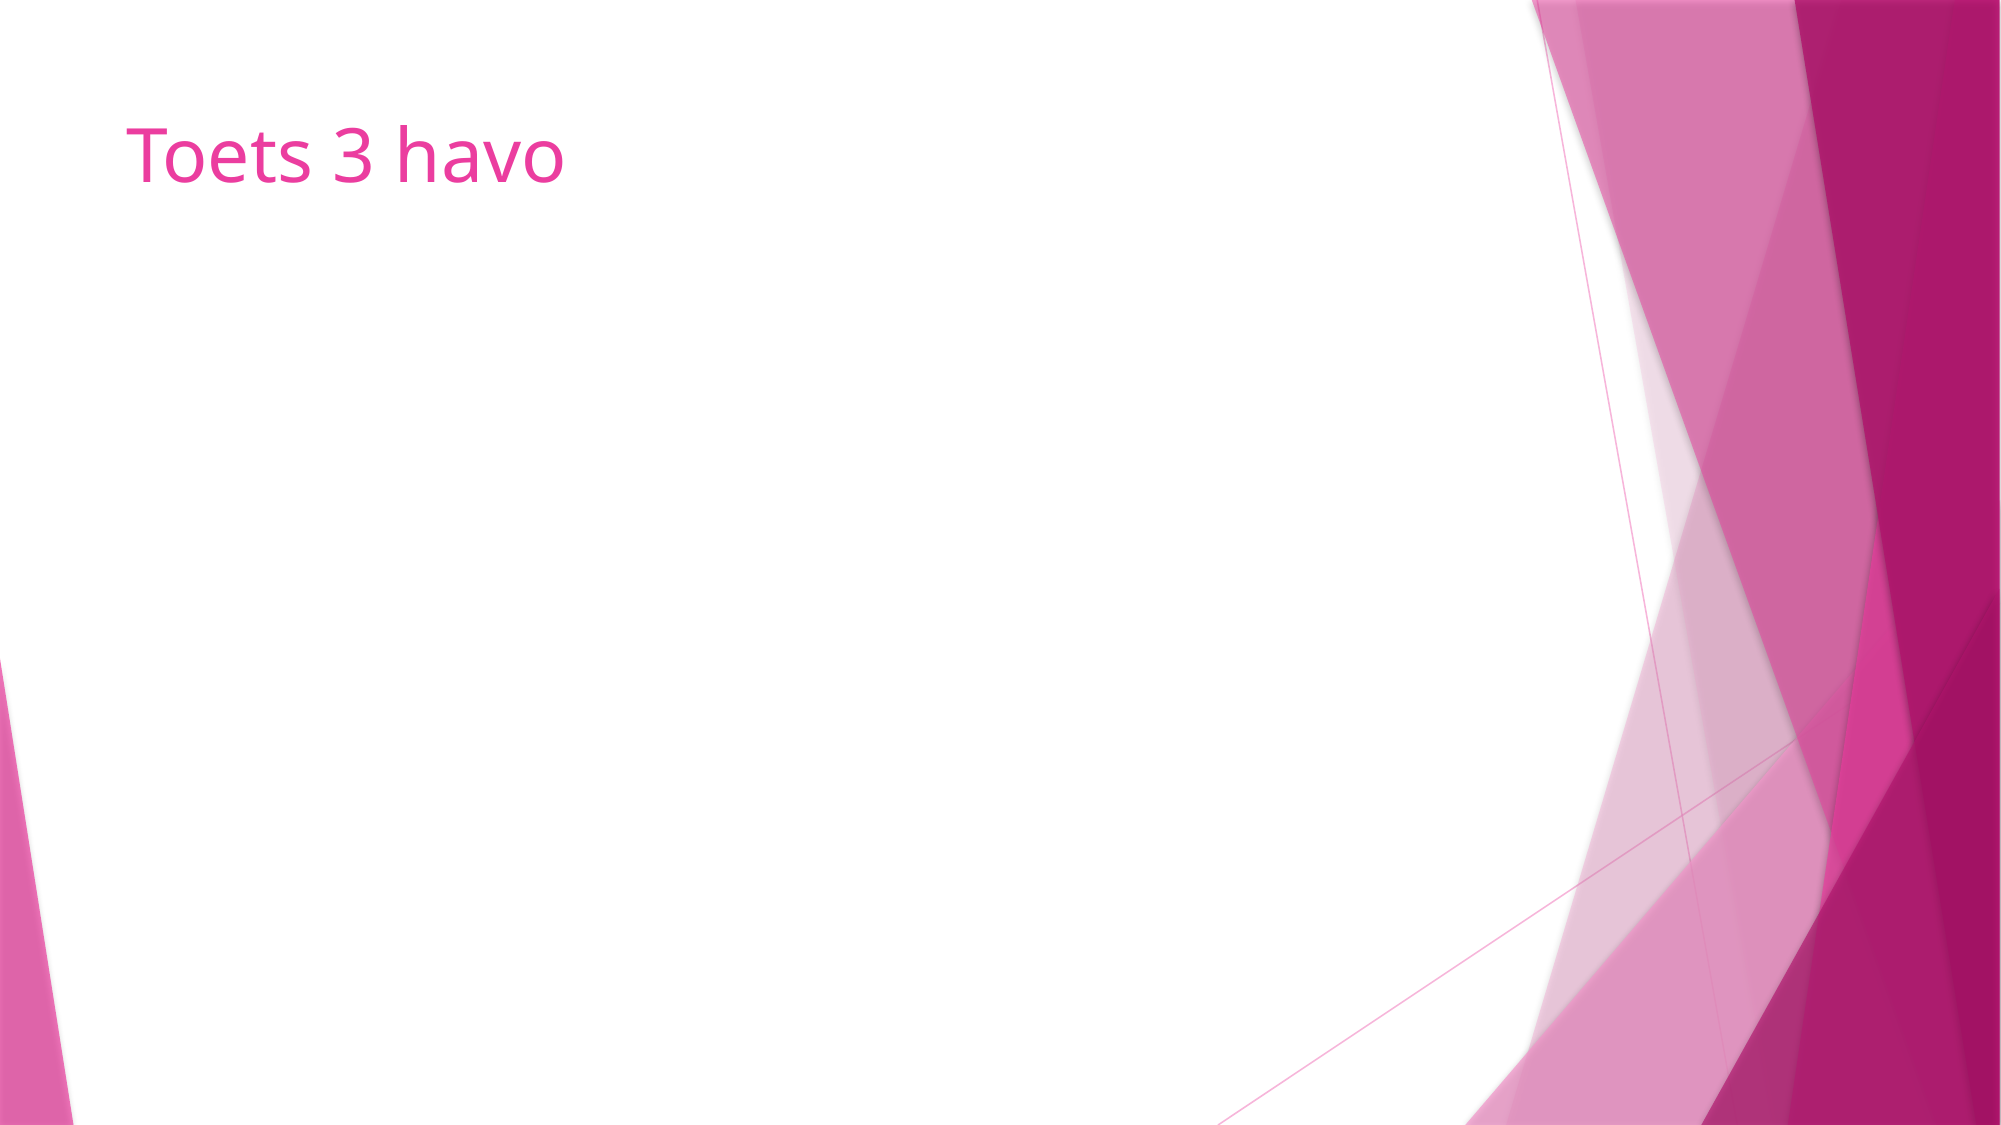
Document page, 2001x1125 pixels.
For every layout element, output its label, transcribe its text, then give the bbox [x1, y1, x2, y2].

title Toets 3 havo [111, 99, 1522, 317]
